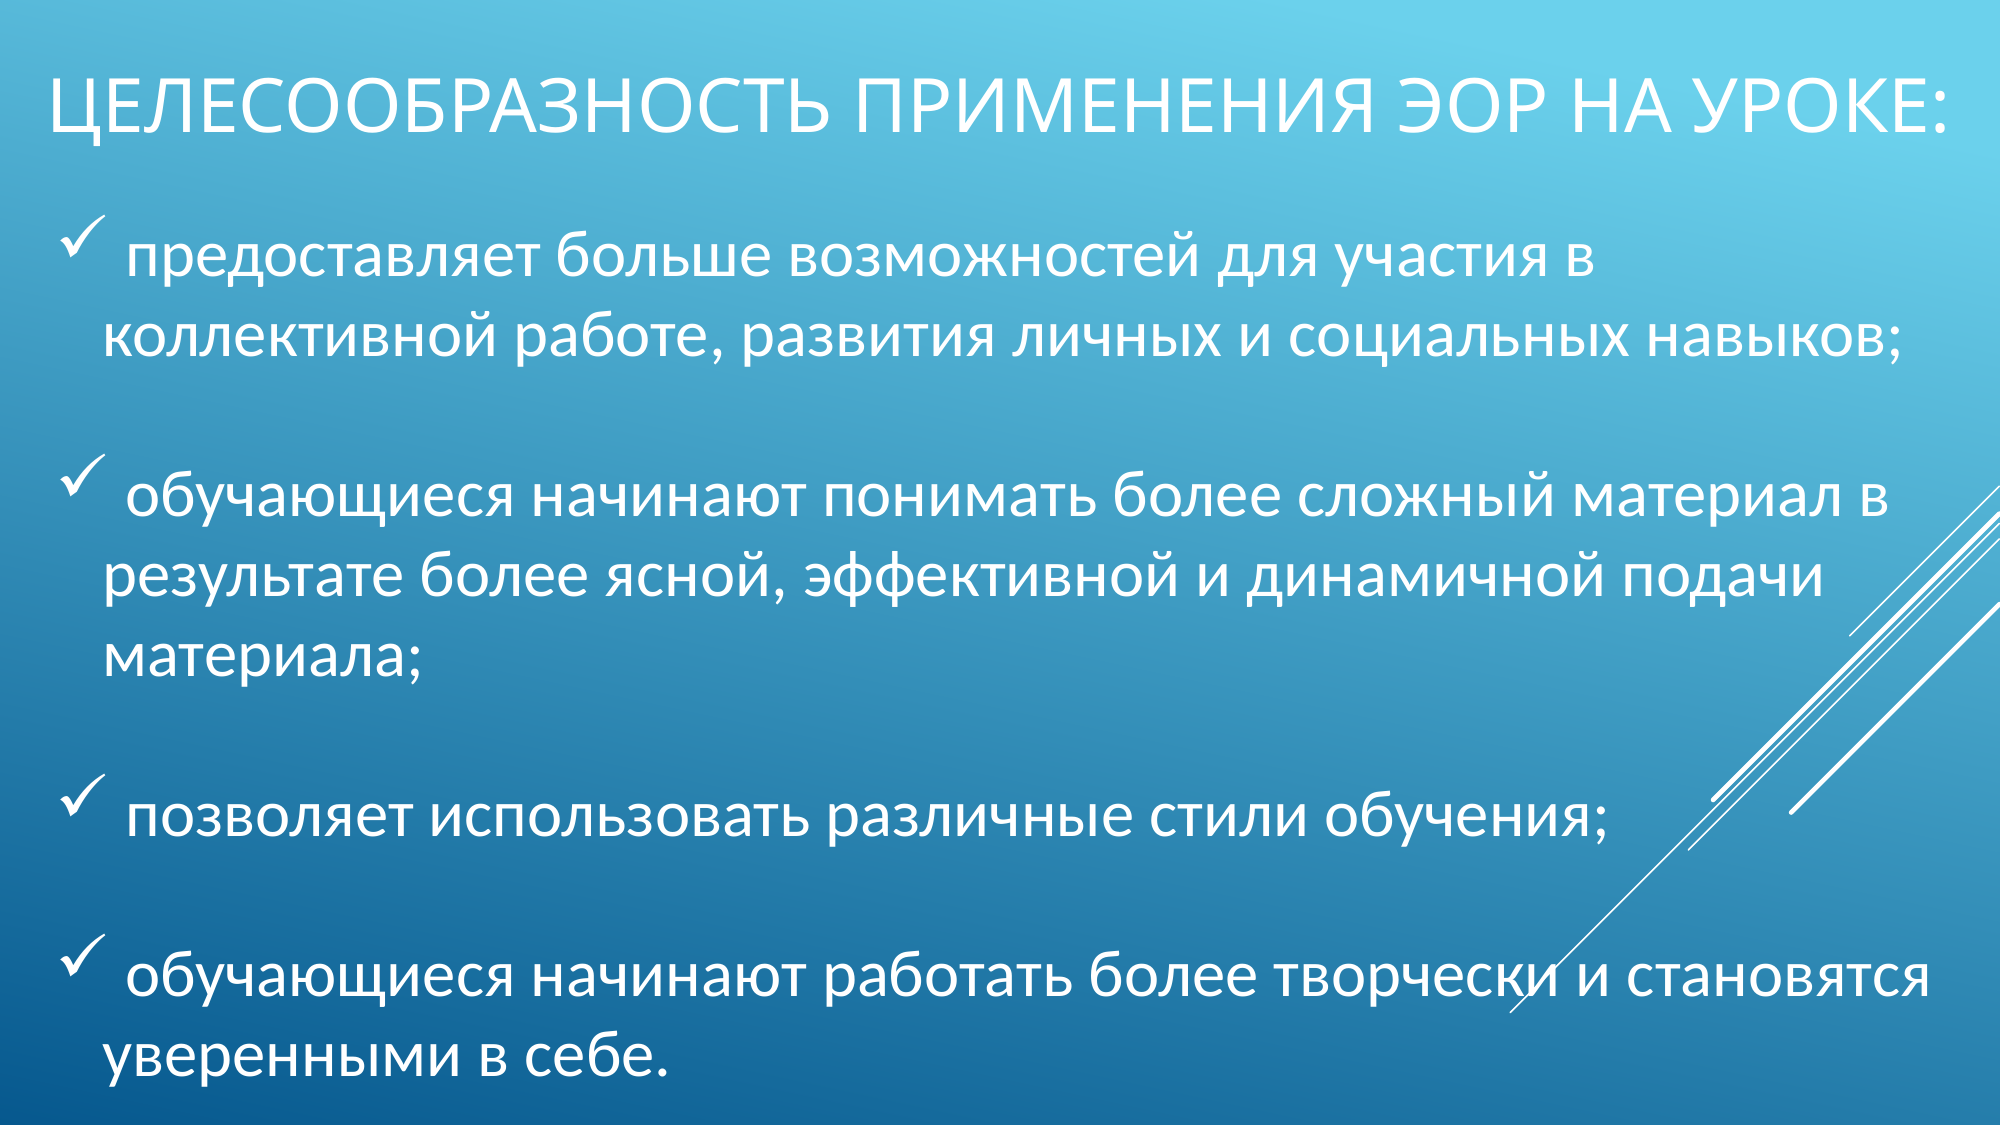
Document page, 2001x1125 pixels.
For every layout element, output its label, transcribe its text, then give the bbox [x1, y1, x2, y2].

title Целесообразность применения ЭОР на уроке: [7, 2, 1991, 203]
text_box предоставляет больше возможностей для участия в коллективной работе, развития личных и социальных навыков; обучающиеся начинают понимать более сложный материал в результате более ясной, эффективной и динамичной подачи материала; позволяет использовать различные стили обучения; обучающиеся начинают работать более творчески и становятся уверенными в себе. [40, 202, 1958, 1097]
